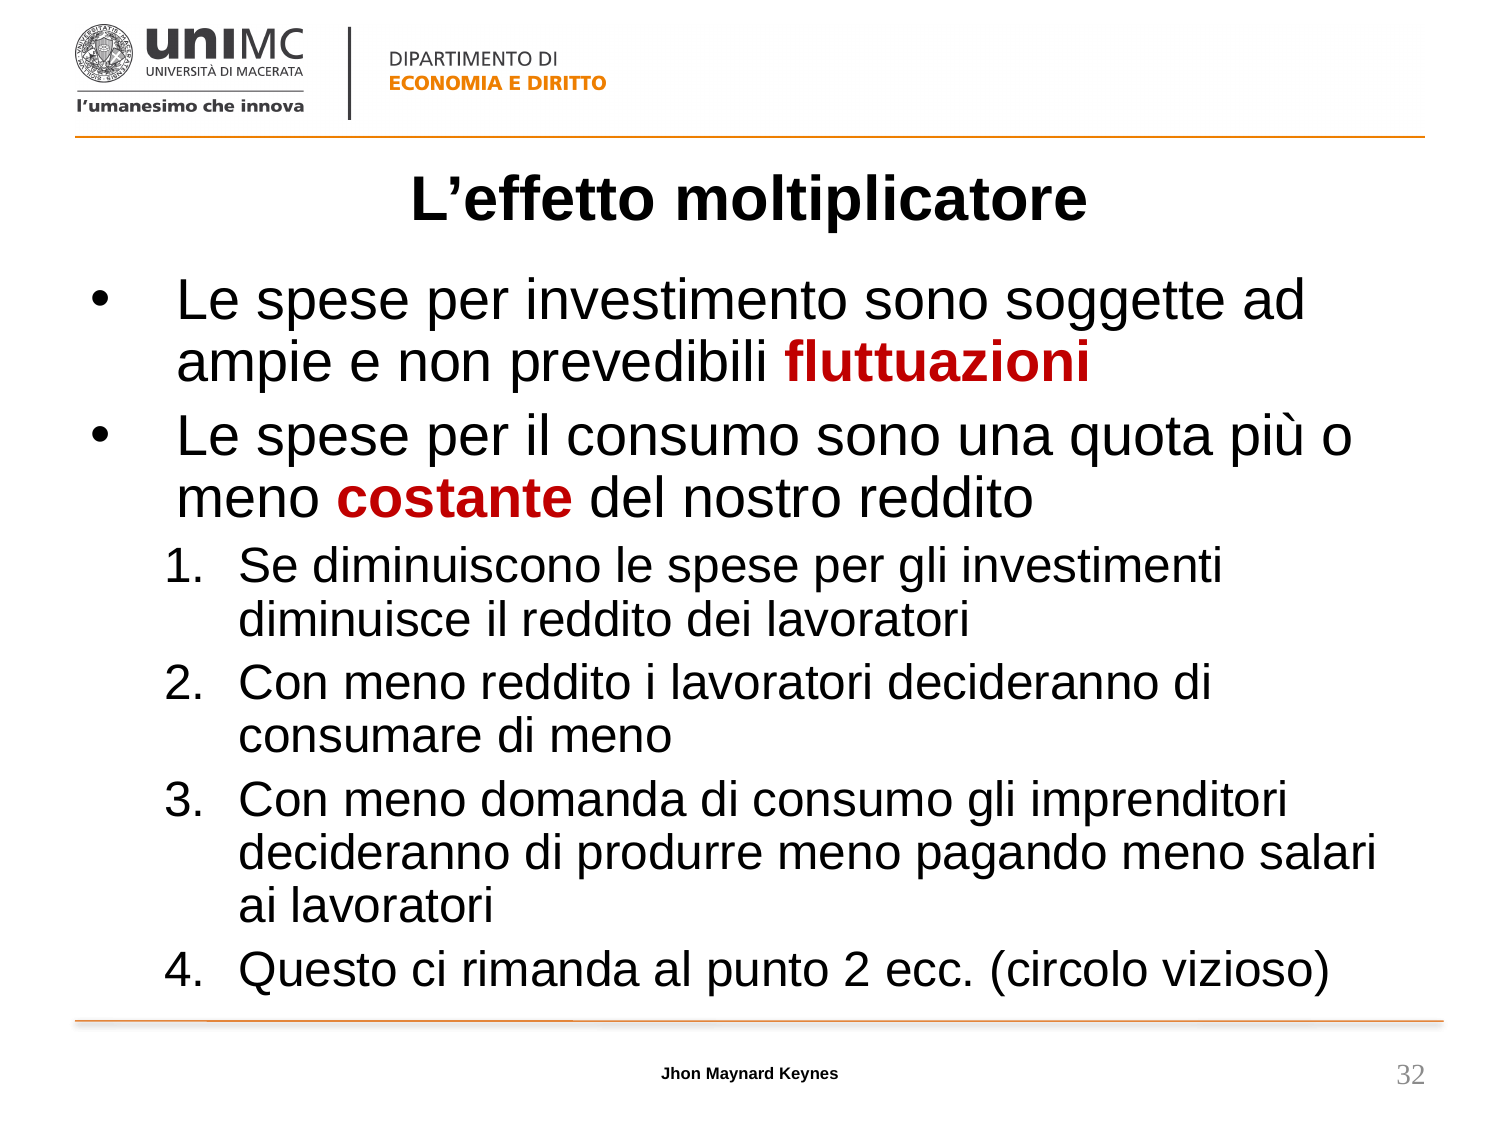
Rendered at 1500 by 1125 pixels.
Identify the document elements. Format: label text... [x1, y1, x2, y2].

footer Jhon Maynard Keynes [512, 1042, 988, 1103]
slide_number 32 [1091, 1042, 1442, 1103]
picture [75, 24, 1425, 138]
title L’effetto moltiplicatore [75, 149, 1425, 241]
list Le spese per investimento sono soggette ad ampie e non prevedibili fluttuazioni Le spese per il consumo sono una quota più o meno costante del nostro reddito Se diminuiscono le spese per gli investimenti diminuisce il reddito dei lavoratori Con meno reddito i lavoratori decideranno di consumare di meno Con meno domanda di consumo gli imprenditori decideranno di produrre meno pagando meno salari ai lavoratori Questo ci rimanda al punto 2 ecc. (circolo vizioso) [75, 262, 1425, 1005]
